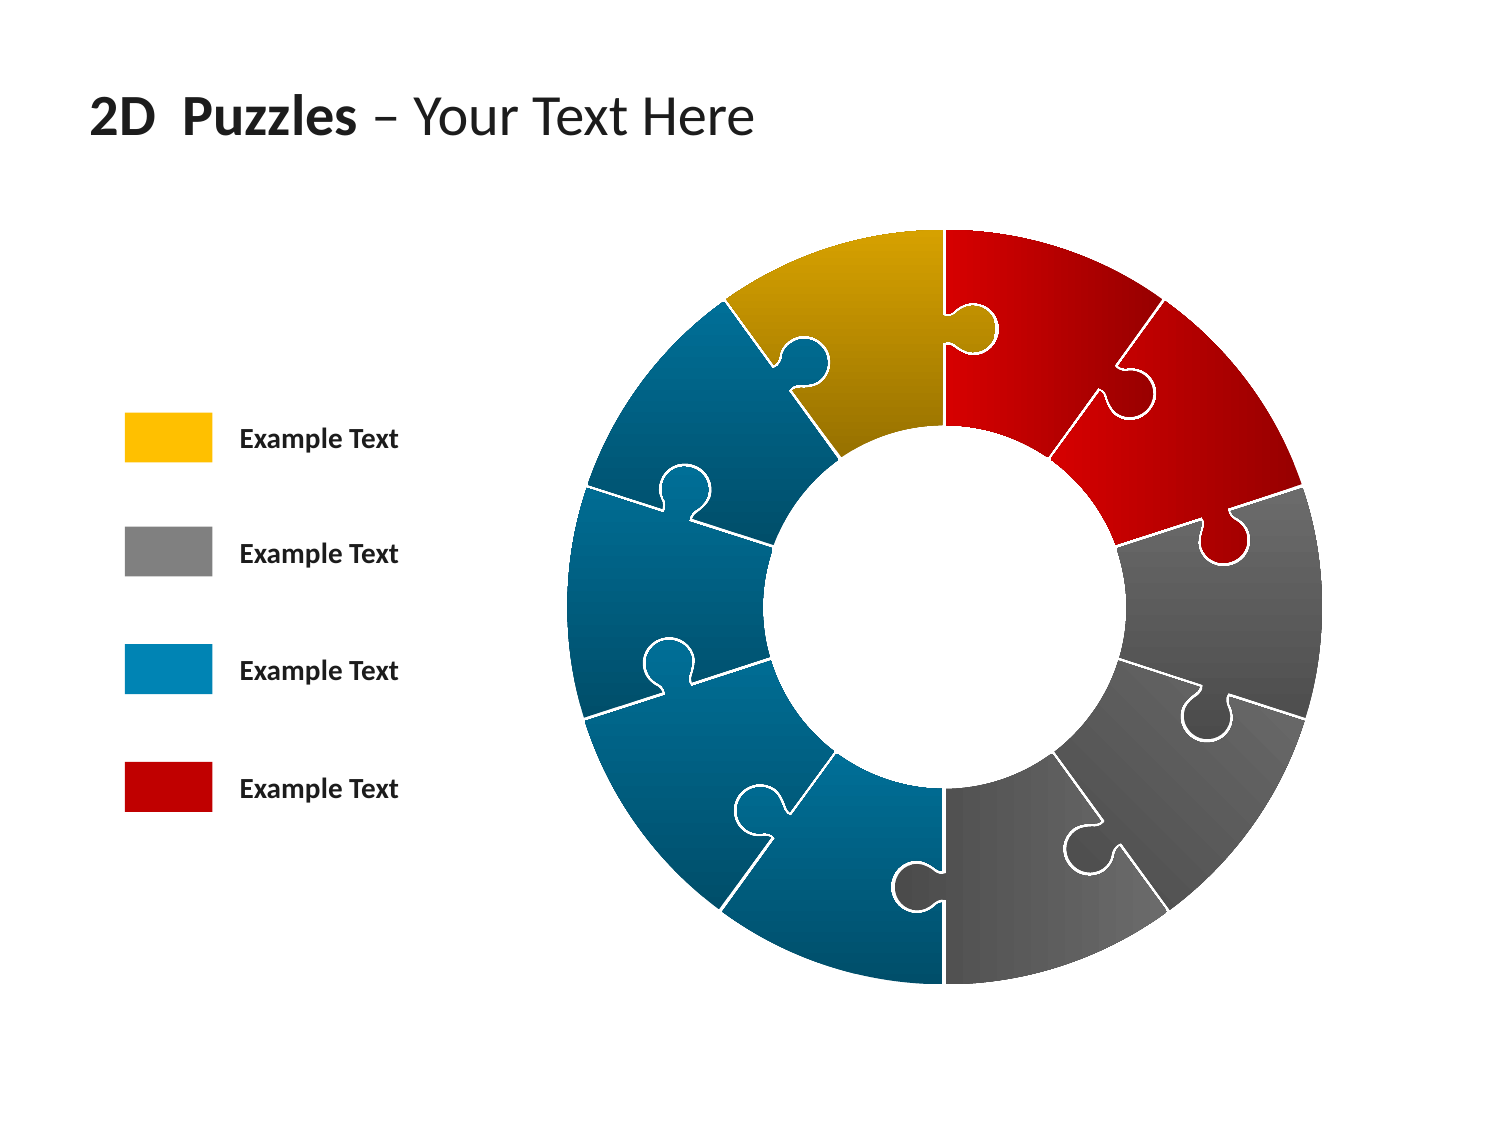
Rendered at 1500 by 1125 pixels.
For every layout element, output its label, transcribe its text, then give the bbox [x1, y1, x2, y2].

text_box Example Text [224, 761, 478, 812]
text_box Example Text [224, 644, 478, 694]
text_box Example Text [224, 412, 450, 463]
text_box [567, 229, 1323, 985]
text_box [123, 642, 215, 696]
text_box Example Text [224, 526, 450, 577]
text_box [123, 760, 215, 814]
text_box 2D Puzzles – Your Text Here [74, 62, 1038, 163]
text_box [123, 410, 215, 465]
text_box [123, 524, 215, 579]
